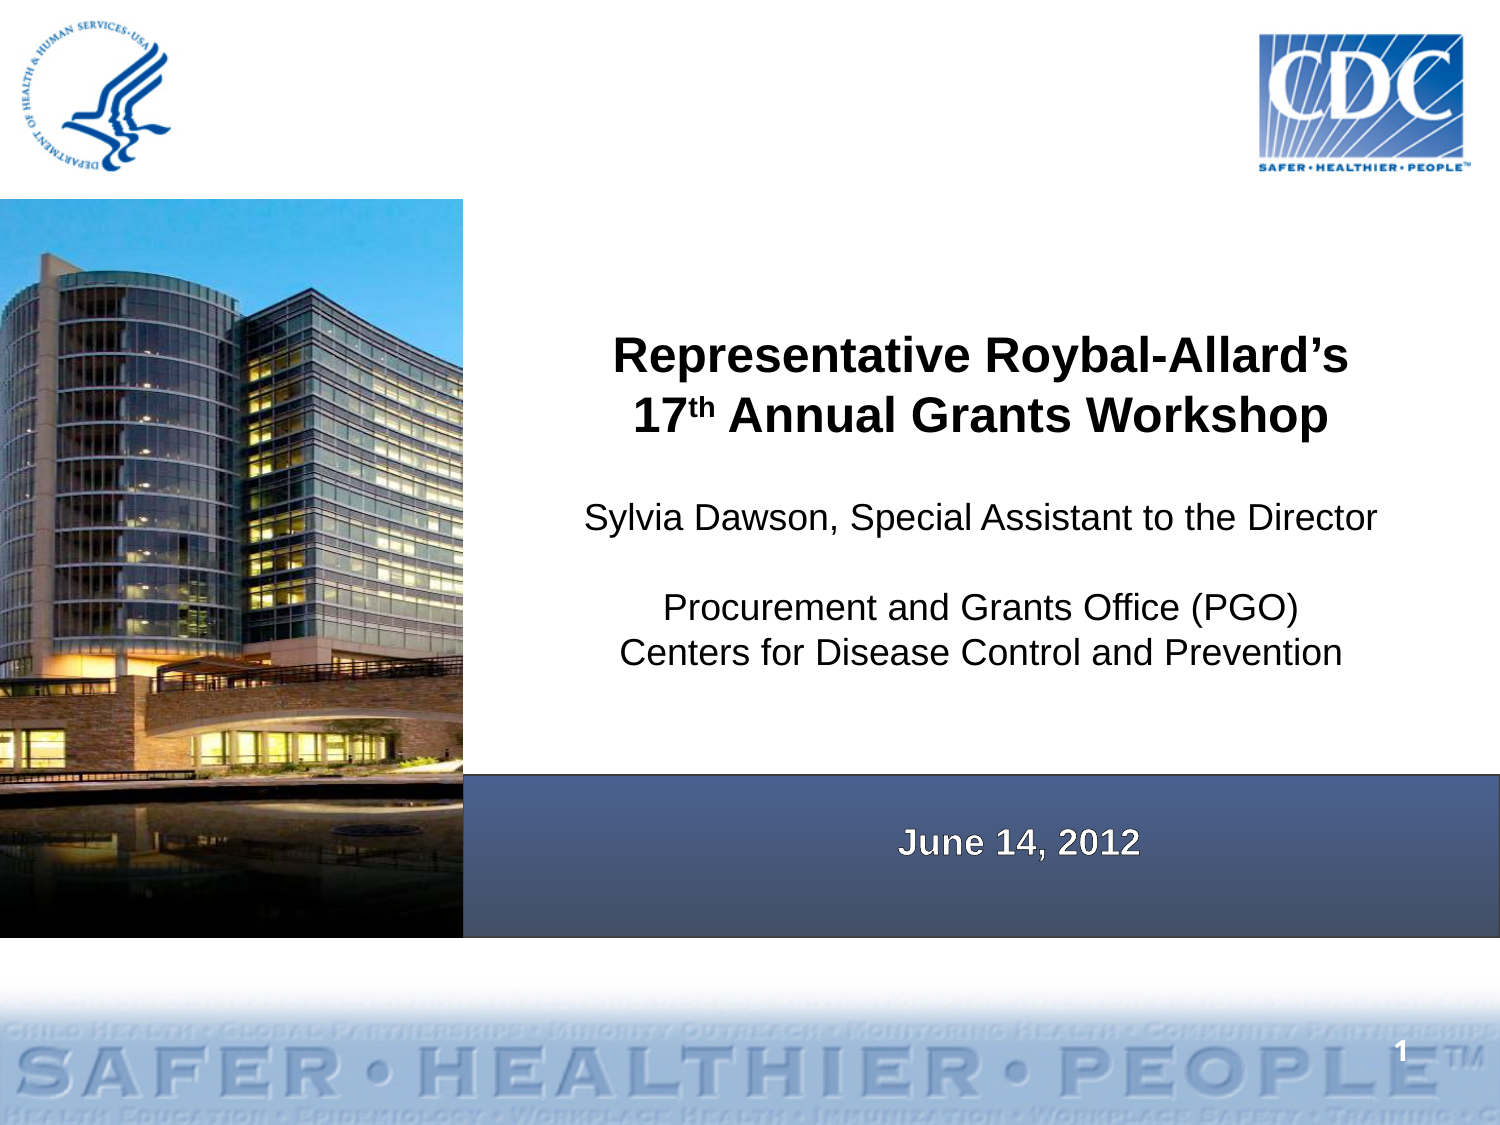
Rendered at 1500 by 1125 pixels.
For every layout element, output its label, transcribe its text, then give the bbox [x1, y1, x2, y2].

text_box Representative Roybal-Allard’s 17th Annual Grants Workshop Sylvia Dawson, Special Assistant to the Director Procurement and Grants Office (PGO) Centers for Disease Control and Prevention [462, 195, 1500, 831]
text_box June 14, 2012 [466, 831, 1500, 938]
slide_number 1 [1074, 1024, 1426, 1103]
picture [0, 0, 1500, 1125]
